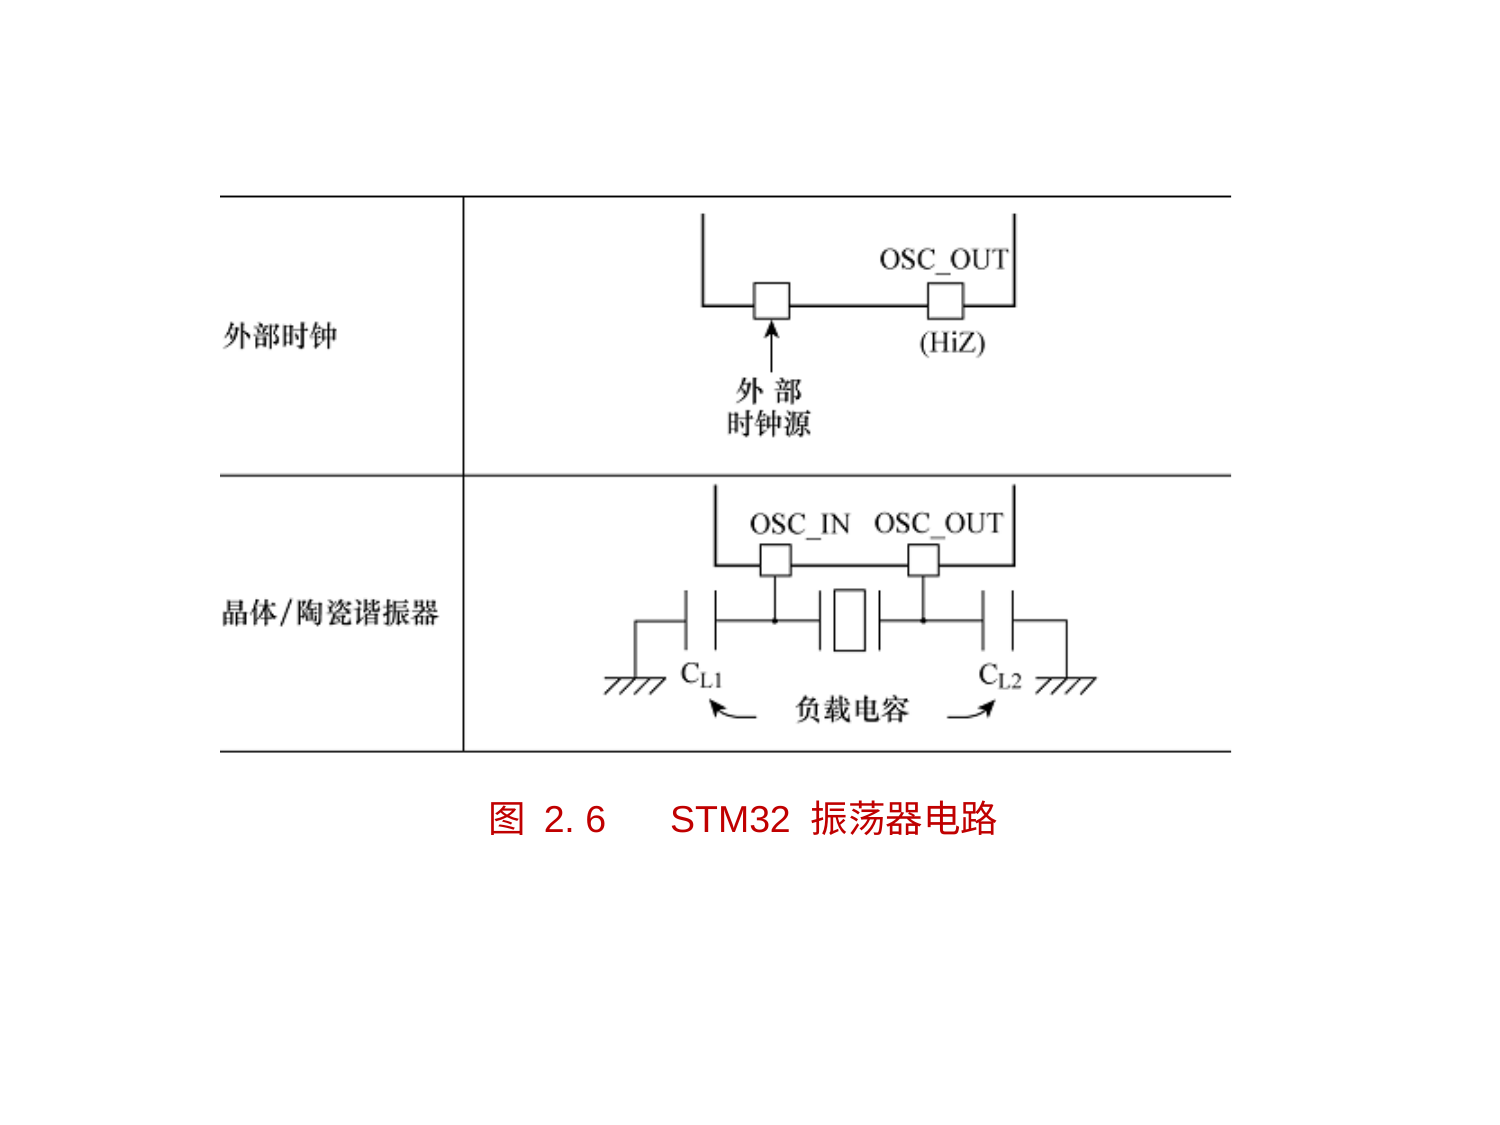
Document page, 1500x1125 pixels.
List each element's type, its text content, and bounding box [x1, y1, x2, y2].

picture [219, 187, 1232, 762]
text_box 图 2. 6 STM32 振荡器电路 [474, 787, 1013, 848]
